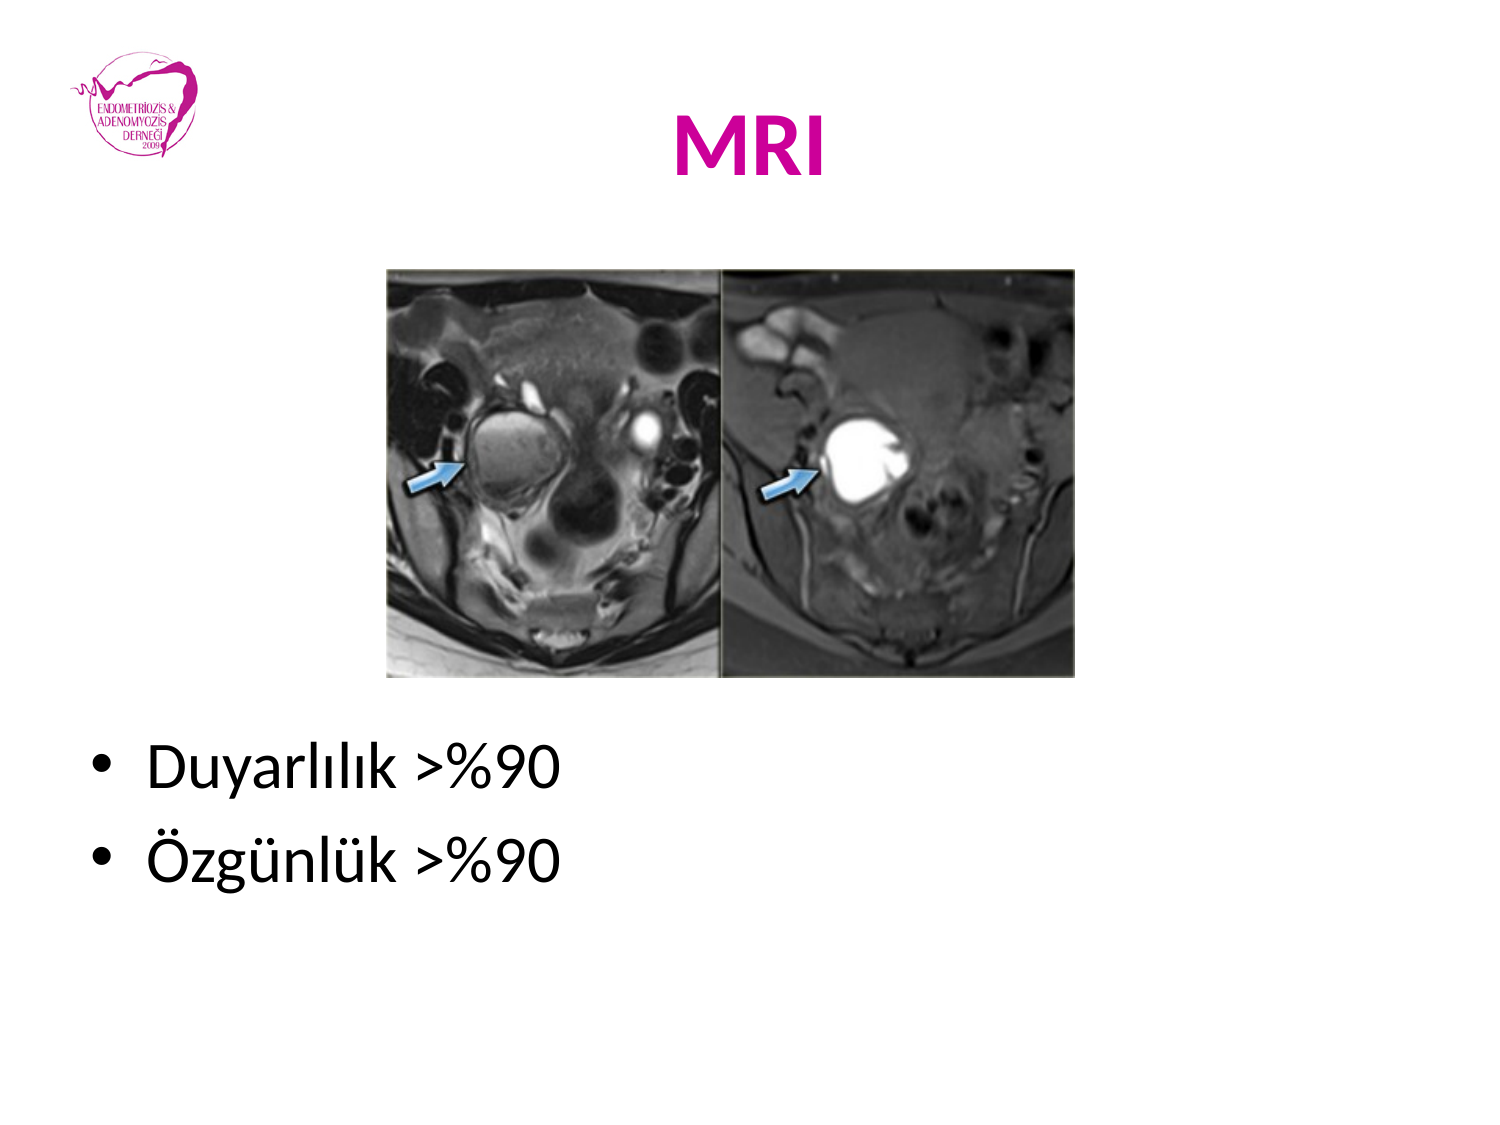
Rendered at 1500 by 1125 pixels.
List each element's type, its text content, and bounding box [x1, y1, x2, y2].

picture [70, 46, 206, 162]
picture [386, 269, 1075, 678]
list Duyarlılık >%90 Özgünlük >%90 [75, 714, 1425, 1005]
title MRI [75, 45, 1425, 233]
